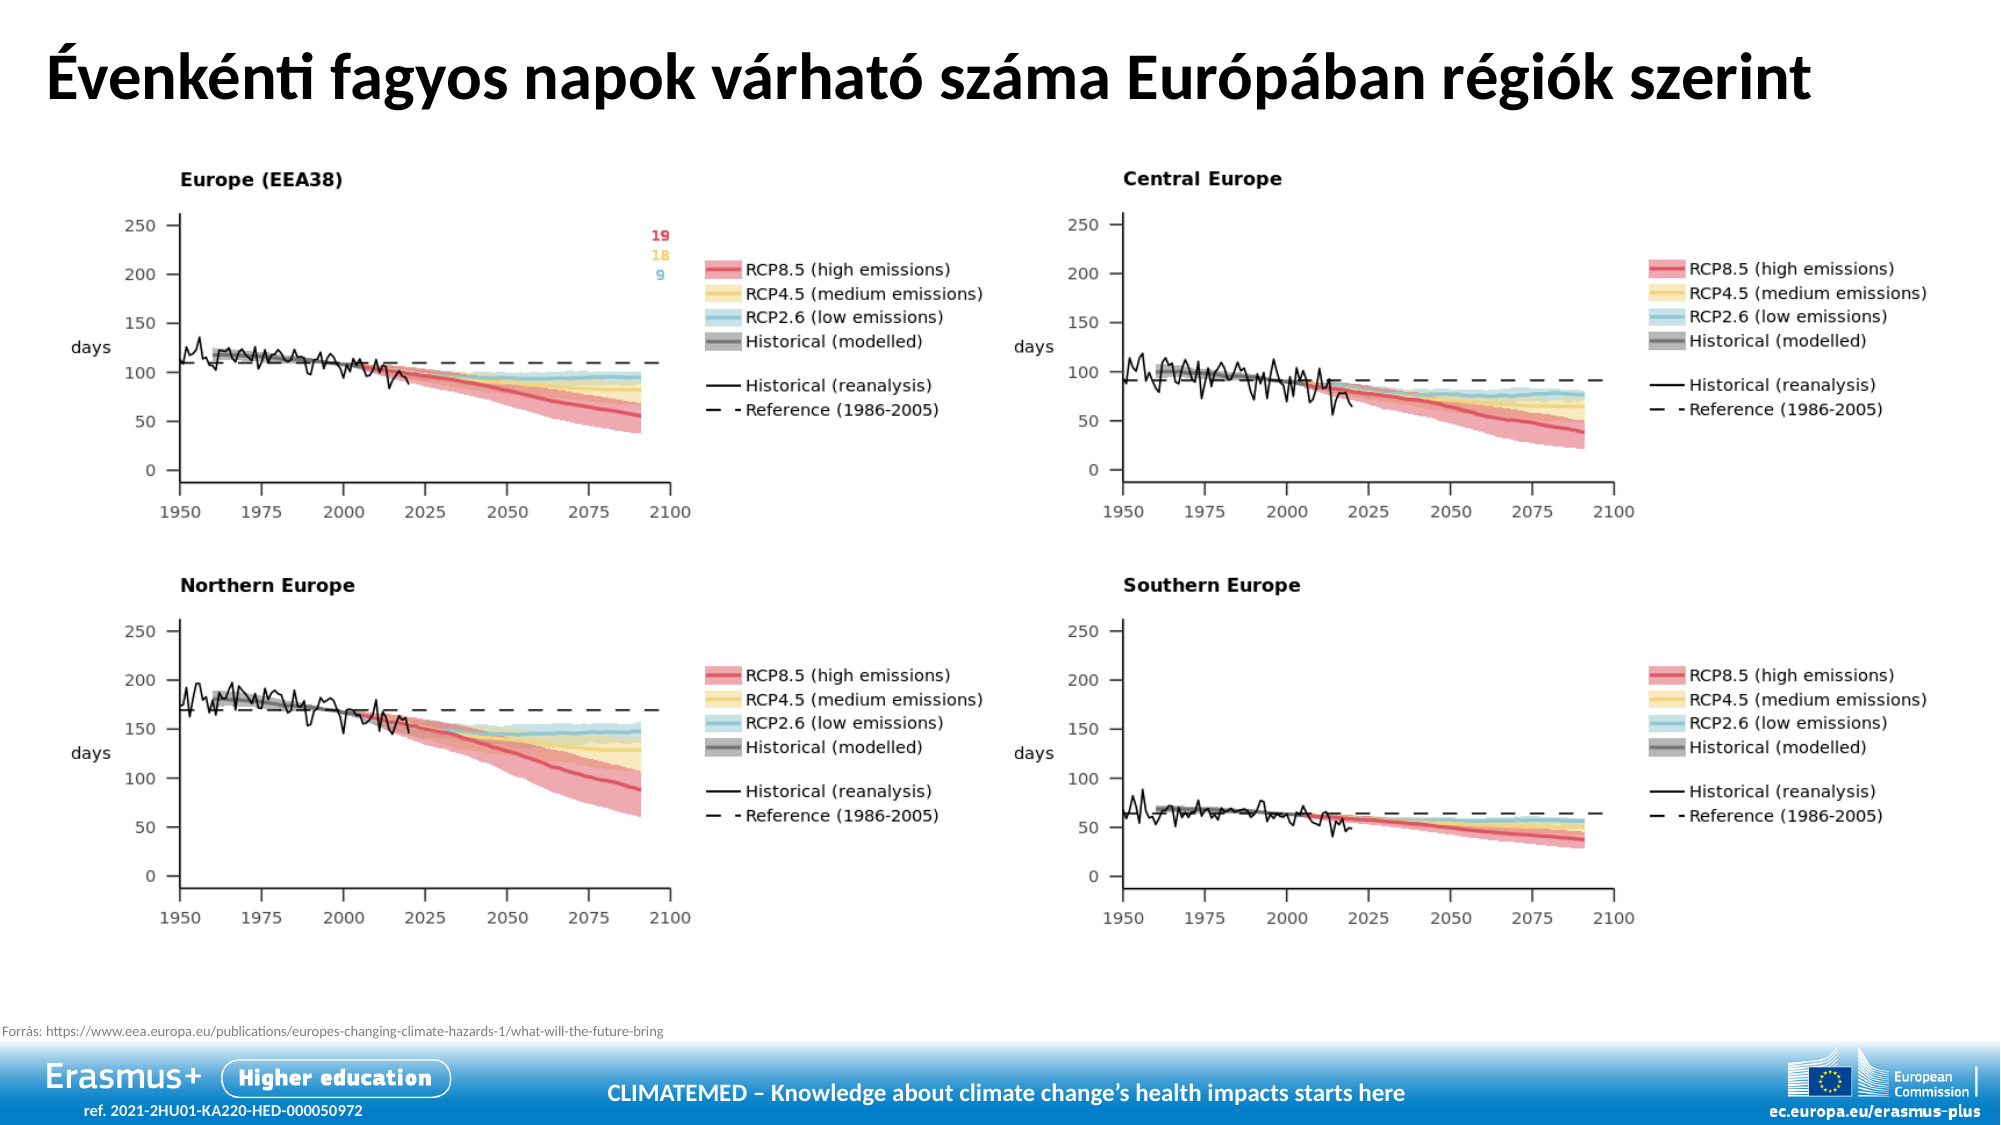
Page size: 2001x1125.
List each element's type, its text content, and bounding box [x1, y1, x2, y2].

title Évenkénti fagyos napok várható száma Európában régiók szerint [31, 15, 1984, 141]
text_box Forrás: https://www.eea.europa.eu/publications/europes-changing-climate-hazards-1/what-will-the-future-bring [0, 1014, 786, 1047]
picture [0, 154, 2000, 1125]
